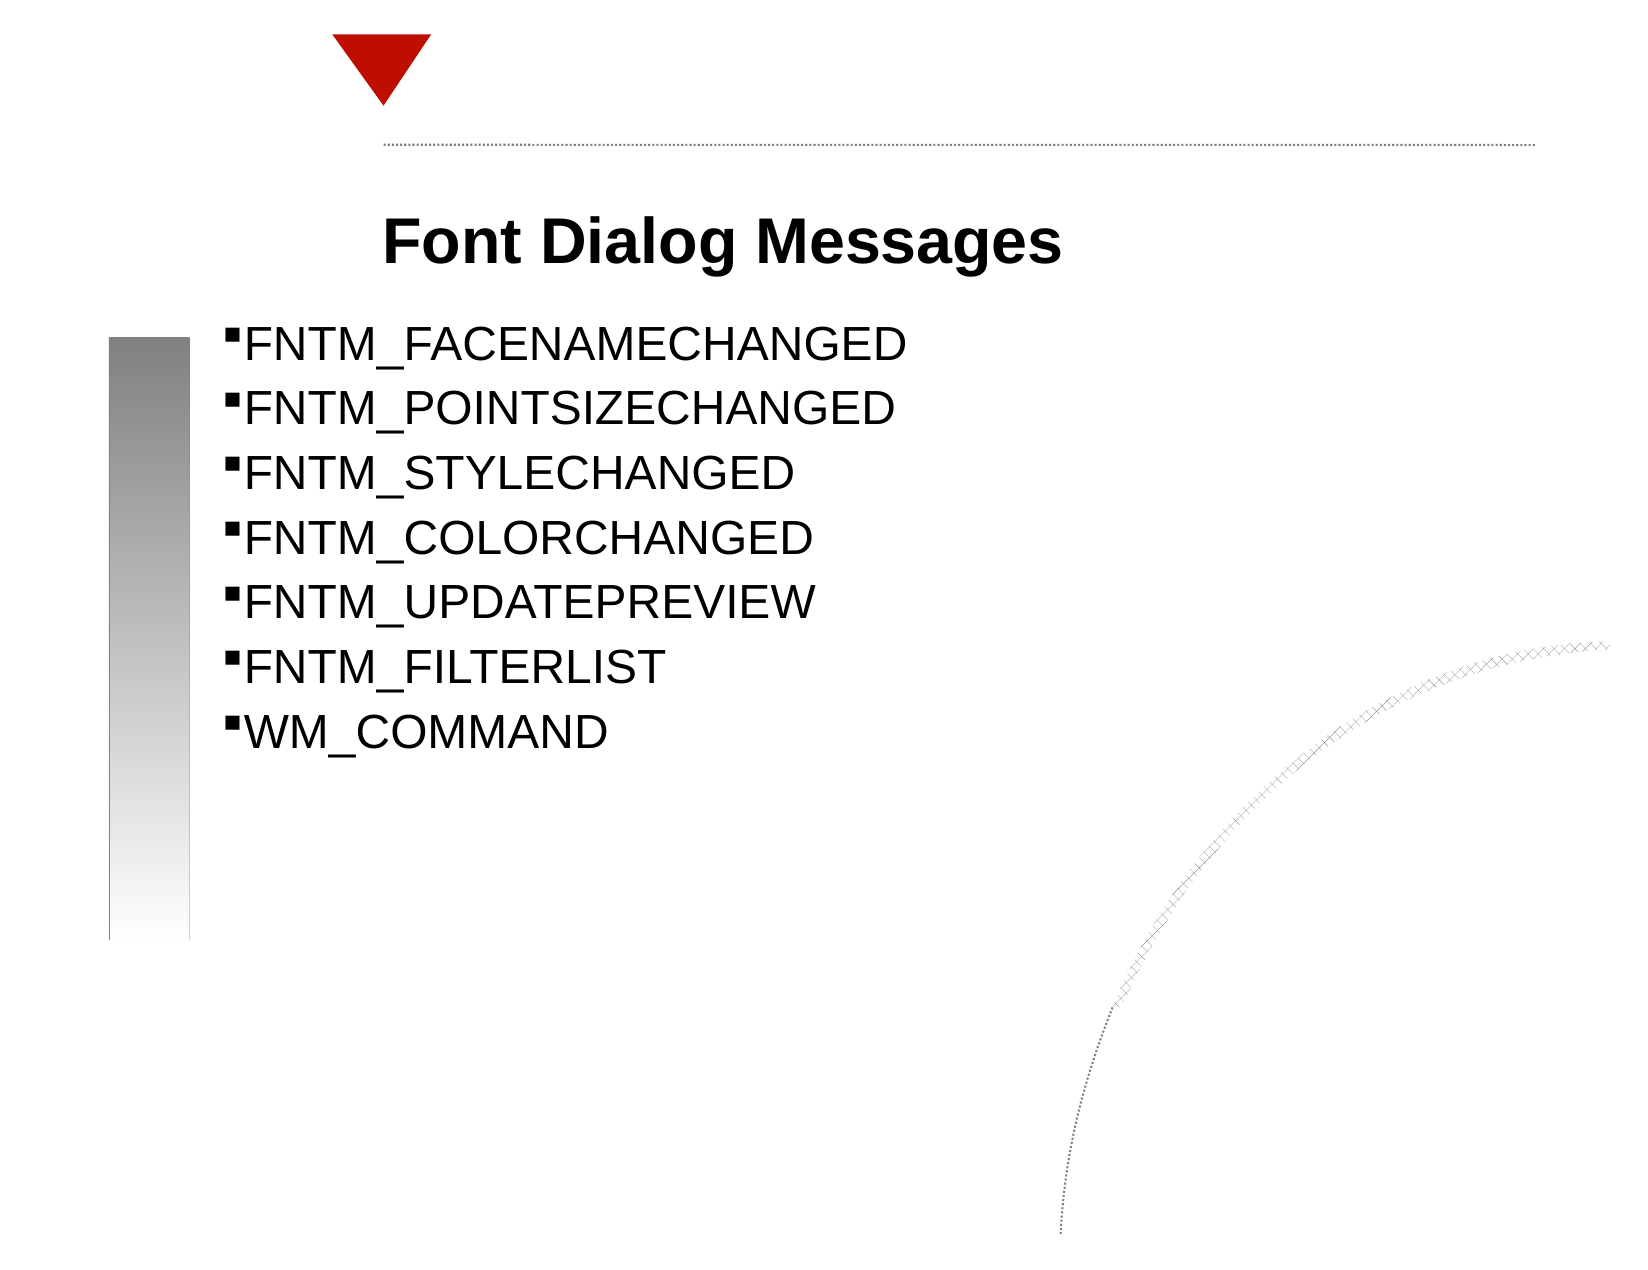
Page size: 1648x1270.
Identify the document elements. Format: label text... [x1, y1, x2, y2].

text_box FNTM_FACENAMECHANGED FNTM_POINTSIZECHANGED FNTM_STYLECHANGED FNTM_COLORCHANGED FNTM_UPDATEPREVIEW FNTM_FILTERLIST WM_COMMAND [221, 312, 1532, 758]
text_box Font Dialog Messages [382, 199, 1539, 277]
